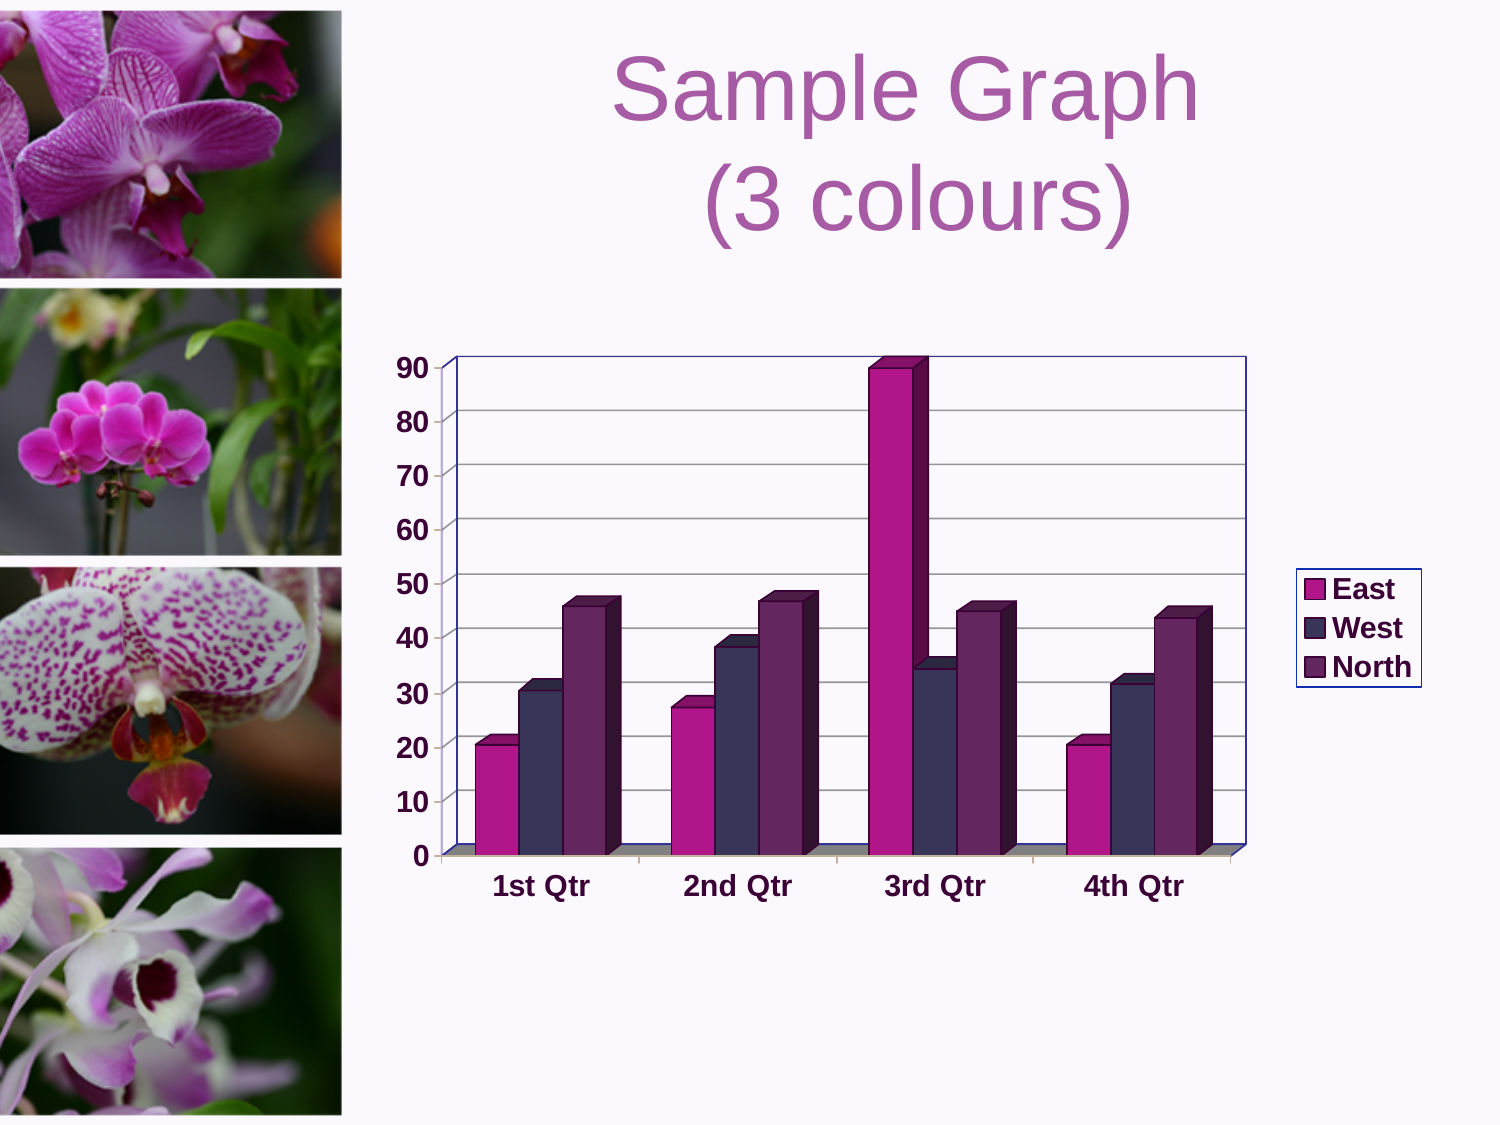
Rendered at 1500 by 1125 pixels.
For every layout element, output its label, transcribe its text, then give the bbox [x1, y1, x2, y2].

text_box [331, 320, 1436, 934]
title Sample Graph (3 colours) [413, 45, 1425, 233]
picture [0, 0, 1500, 1125]
